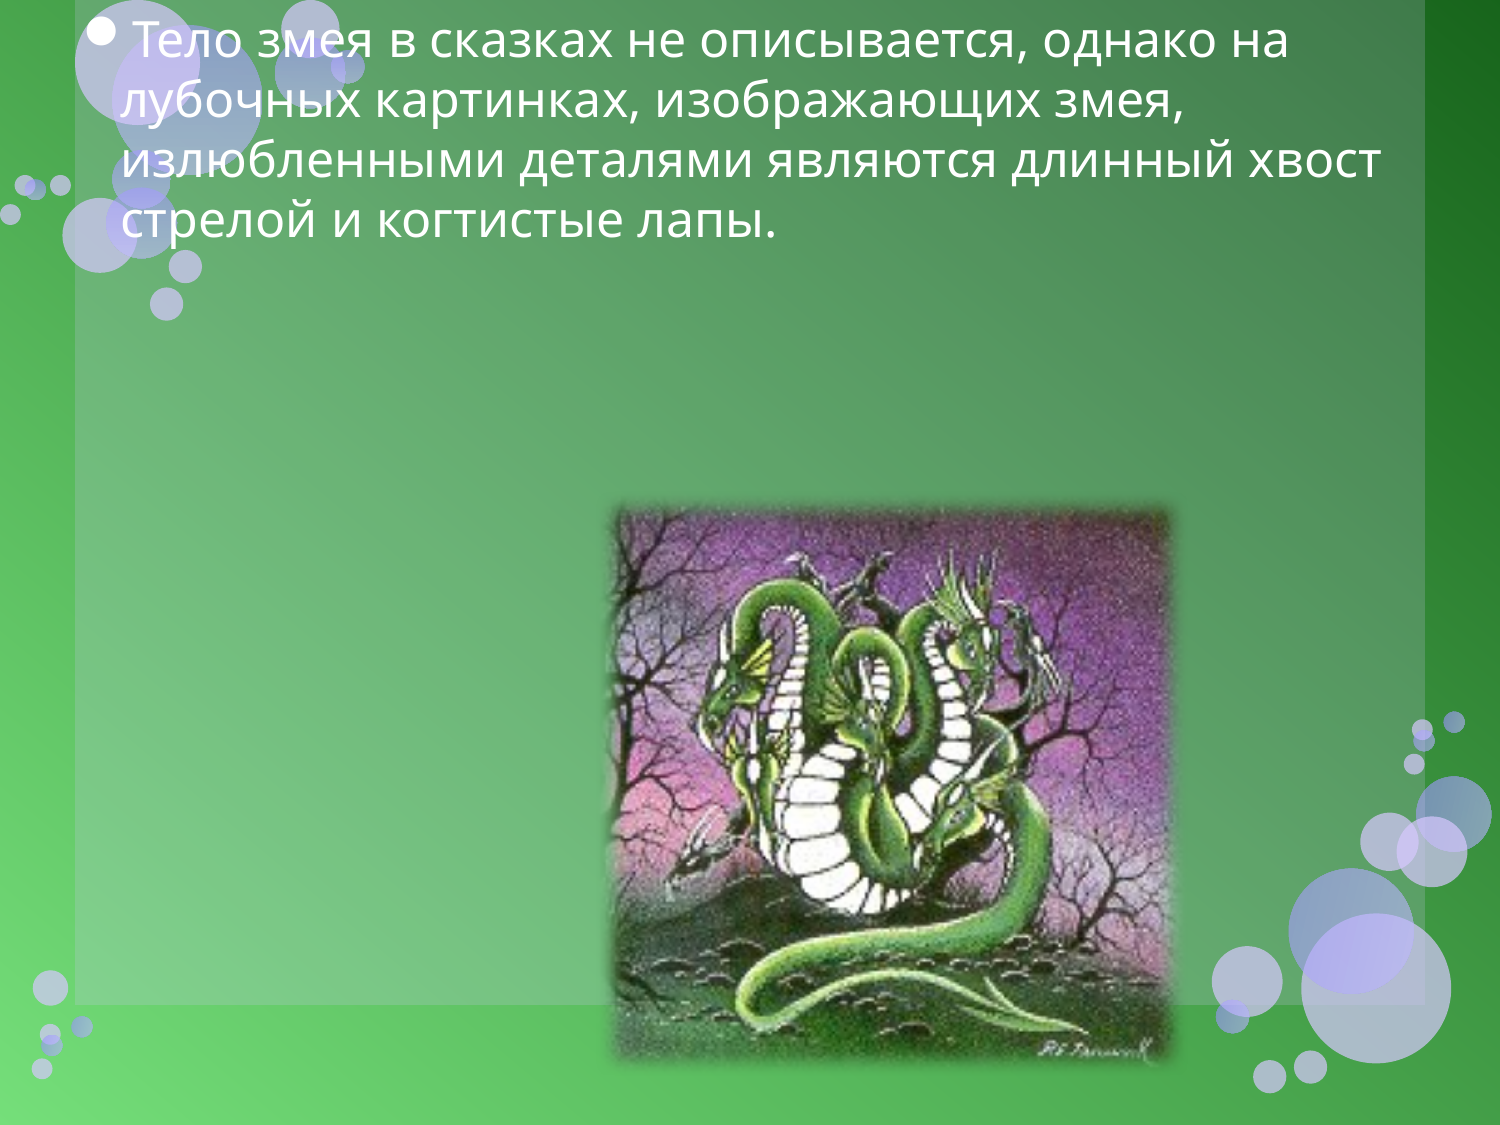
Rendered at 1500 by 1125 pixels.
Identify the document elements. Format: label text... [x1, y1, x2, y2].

list Тело змея в сказках не описывается, однако на лубочных картинках, изображающих змея, излюбленными деталями являются длинный хвост стрелой и когтистые лапы. [75, 0, 1425, 1005]
picture [594, 489, 1189, 1078]
